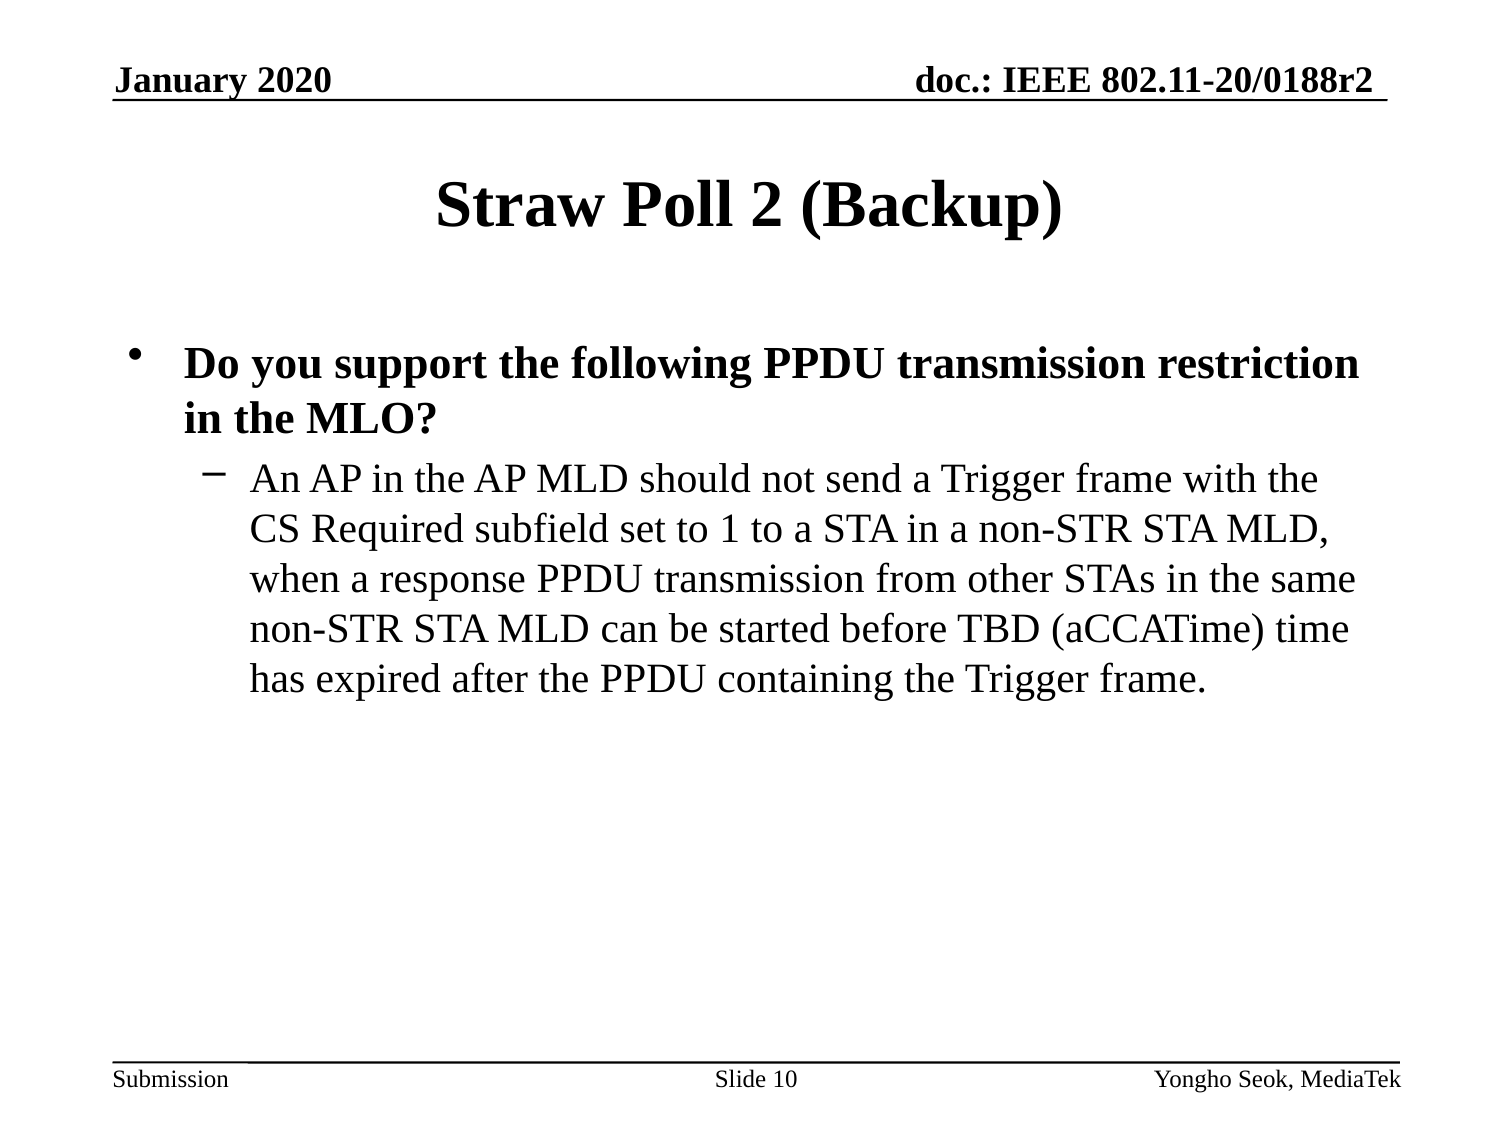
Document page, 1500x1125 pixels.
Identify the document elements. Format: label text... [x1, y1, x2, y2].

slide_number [114, 54, 335, 101]
title Straw Poll 2 (Backup) [112, 112, 1388, 288]
footer Yongho Seok, MediaTek [1150, 1061, 1402, 1093]
slide_number Slide 10 [712, 1061, 800, 1093]
list Do you support the following PPDU transmission restriction in the MLO? An AP in the AP MLD should not send a Trigger frame with the CS Required subfield set to 1 to a STA in a non-STR STA MLD, when a response PPDU transmission from other STAs in the same non-STR STA MLD can be started before TBD (aCCATime) time has expired after the PPDU containing the Trigger frame. [112, 324, 1388, 1001]
